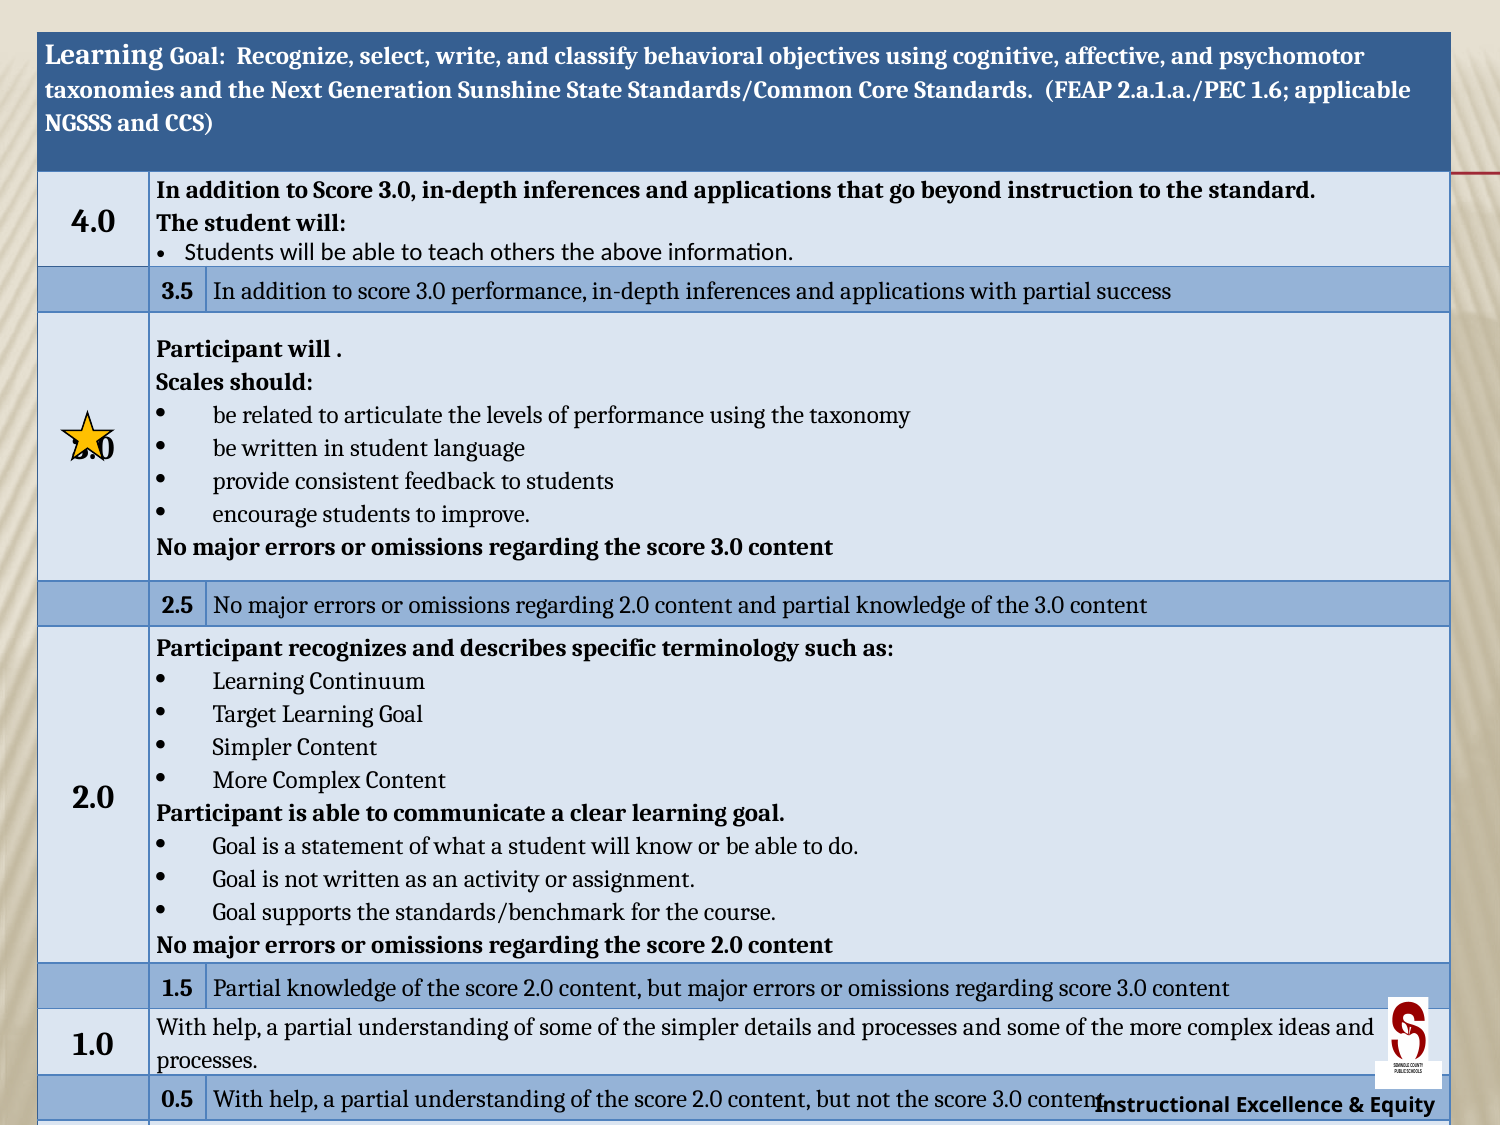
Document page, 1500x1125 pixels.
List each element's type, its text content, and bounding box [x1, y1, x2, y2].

table_cell With help, a partial understanding of the score 2.0 content, but not the score 3.0 content [207, 1076, 1364, 1119]
table_cell 0.5 [150, 1076, 205, 1119]
table_cell Participant recognizes and describes specific terminology such as: Learning Continuum Target Learning Goal Simpler Content More Complex Content Participant is able to communicate a clear learning goal. Goal is a statement of what a student will know or be able to do. Goal is not written as an activity or assignment. Goal supports the standards/benchmark for the course. No major errors or omissions regarding the score 2.0 content [150, 627, 1449, 962]
text_box Instructional Excellence & Equity [975, 1084, 1450, 1125]
table_cell 3.0 [38, 313, 148, 580]
table_cell 4.0 [38, 172, 148, 266]
table_header Learning Goal: Recognize, select, write, and classify behavioral objectives using cognitive, affective, and psychomotor taxonomies and the Next Generation Sunshine State Standards/Common Core Standards. (FEAP 2.a.1.a./PEC 1.6; applicable NGSSS and CCS) [38, 34, 1449, 171]
table_cell Participant will . Scales should: be related to articulate the levels of performance using the taxonomy be written in student language provide consistent feedback to students encourage students to improve. No major errors or omissions regarding the score 3.0 content [150, 313, 1449, 580]
table_cell 2.5 [150, 582, 205, 625]
table_cell 1.5 [150, 964, 205, 1008]
table_cell Partial knowledge of the score 2.0 content, but major errors or omissions regarding score 3.0 content [207, 964, 1449, 1008]
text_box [1374, 997, 1443, 1096]
table_cell 0.0 [38, 1121, 148, 1125]
table_cell In addition to score 3.0 performance, in-depth inferences and applications with partial success [207, 267, 1449, 311]
table_cell [38, 267, 148, 311]
text_box [62, 412, 113, 460]
table_cell [38, 964, 148, 1008]
table_cell [38, 1076, 148, 1119]
table_cell With help, a partial understanding of some of the simpler details and processes and some of the more complex ideas and processes. [150, 1009, 1365, 1074]
table_cell 3.5 [150, 267, 205, 311]
table_cell In addition to Score 3.0, in-depth inferences and applications that go beyond instruction to the standard. The student will: Students will be able to teach others the above information. [150, 172, 1449, 266]
table_cell No major errors or omissions regarding 2.0 content and partial knowledge of the 3.0 content [207, 582, 1449, 625]
table_cell 1.0 [38, 1009, 148, 1074]
table_cell [38, 582, 148, 625]
table_cell Even with help, no understanding or skill demonstrated [150, 1121, 975, 1125]
table_cell 2.0 [38, 627, 148, 962]
